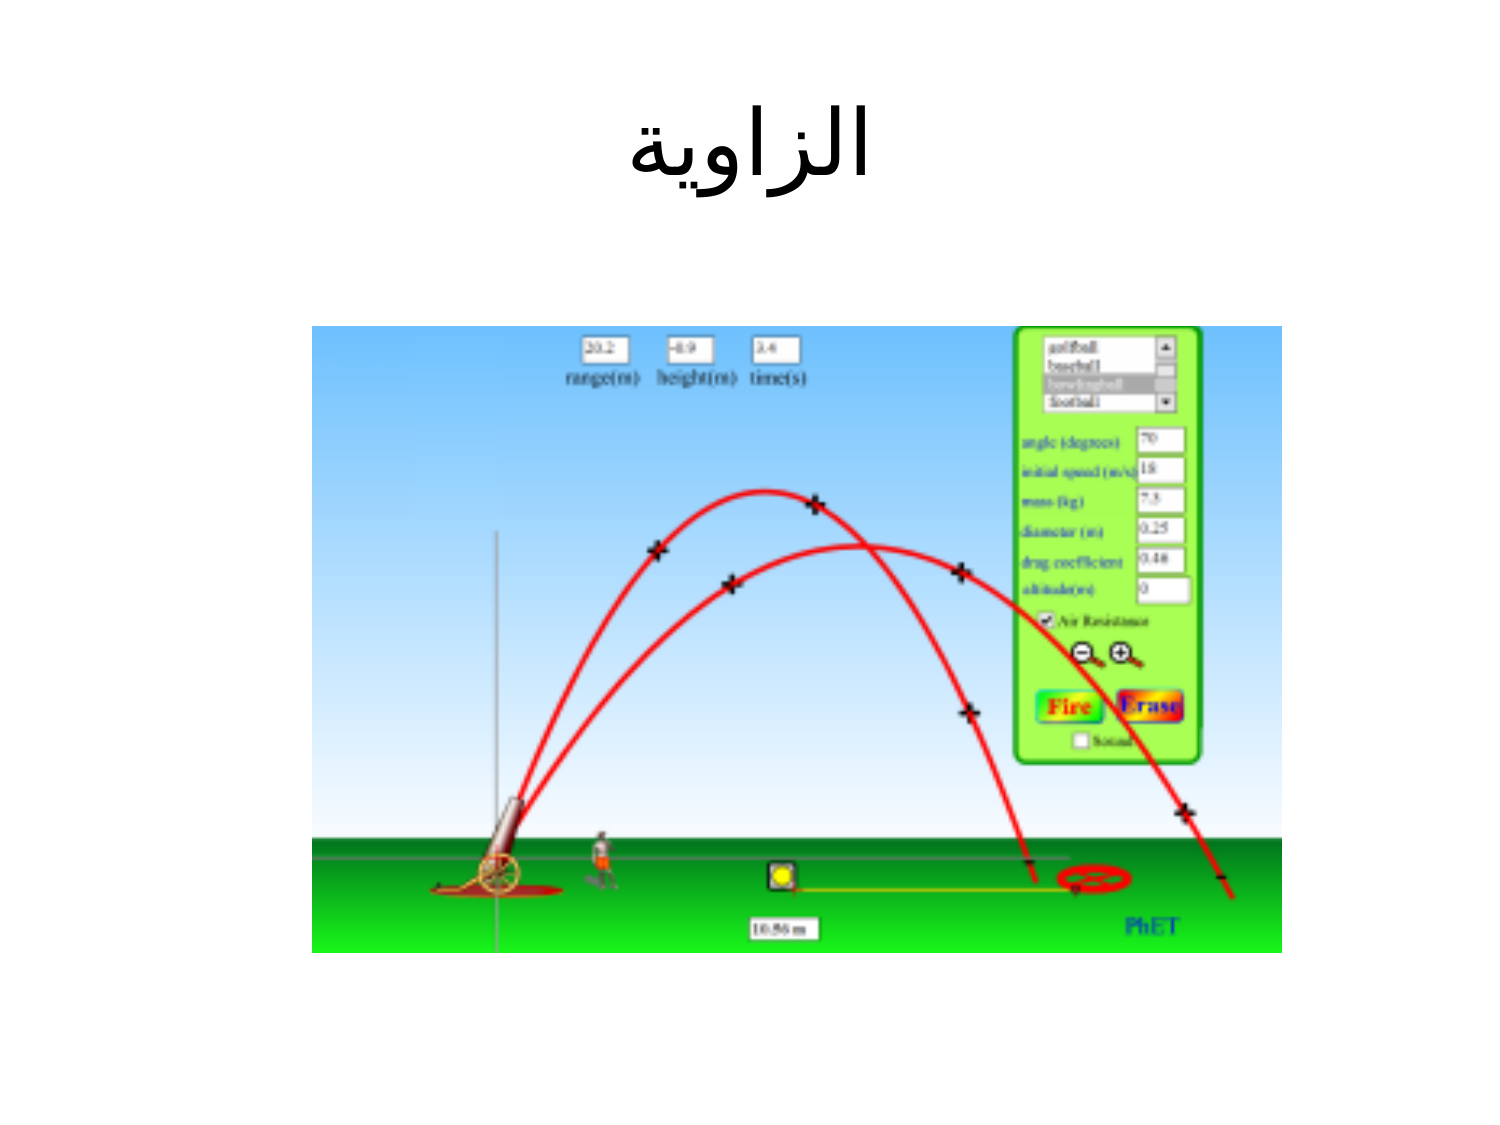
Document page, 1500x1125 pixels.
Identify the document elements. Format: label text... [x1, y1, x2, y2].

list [312, 326, 1282, 953]
title الزاوية [75, 45, 1425, 233]
